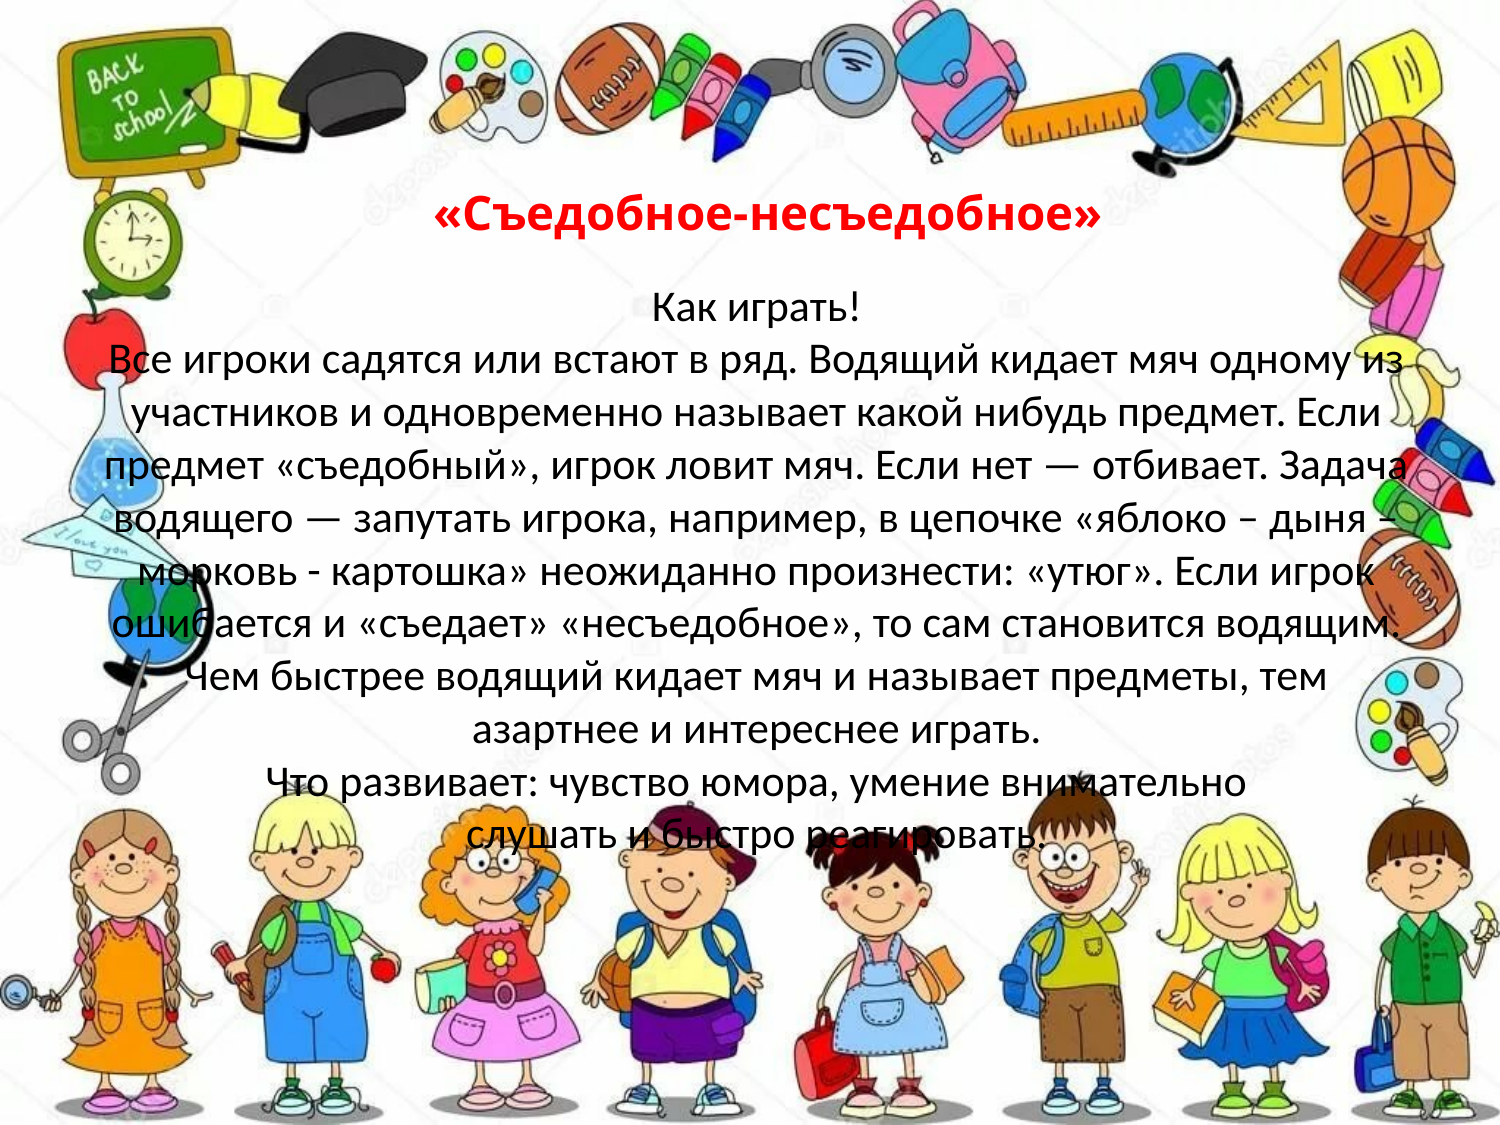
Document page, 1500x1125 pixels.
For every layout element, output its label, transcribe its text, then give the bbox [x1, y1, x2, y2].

list Как играть! Все игроки садятся или встают в ряд. Водящий кидает мяч одному из участников и одновременно называет какой нибудь предмет. Если предмет «съедобный», игрок ловит мяч. Если нет — отбивает. Задача водящего — запутать игрока, например, в цепочке «яблоко – дыня – морковь - картошка» неожиданно произнести: «утюг». Если игрок ошибается и «съедает» «несъедобное», то сам становится водящим. Чем быстрее водящий кидает мяч и называет предметы, тем азартнее и интереснее играть. Что развивает: чувство юмора, умение внимательно слушать и быстро реагировать. [82, 269, 1432, 868]
picture [0, 0, 1500, 1125]
title «Съедобное-несъедобное» [93, 175, 1444, 248]
